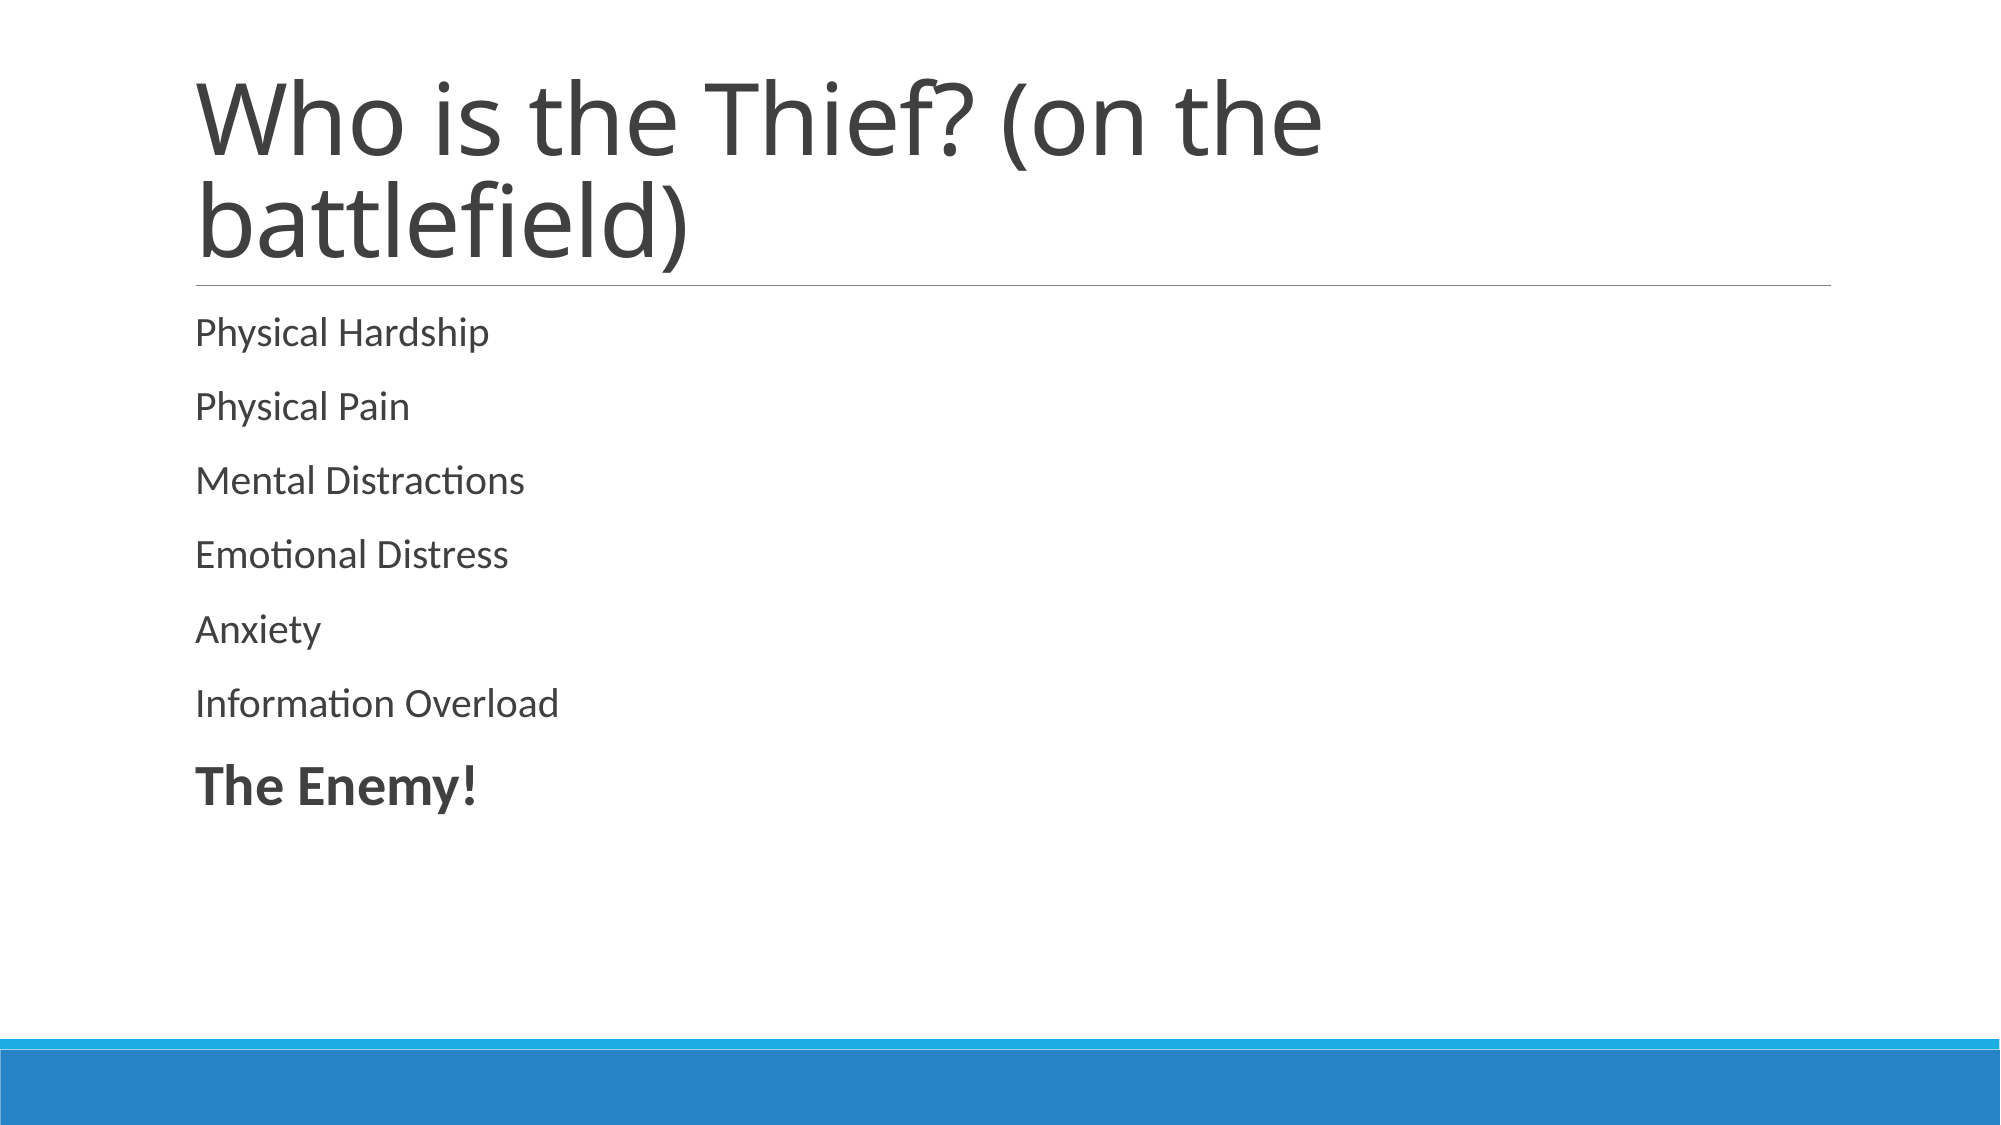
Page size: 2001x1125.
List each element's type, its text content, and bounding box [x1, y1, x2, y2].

list Physical Hardship Physical Pain Mental Distractions Emotional Distress Anxiety Information Overload The Enemy! [180, 302, 1830, 963]
title Who is the Thief? (on the battlefield) [180, 47, 1830, 285]
